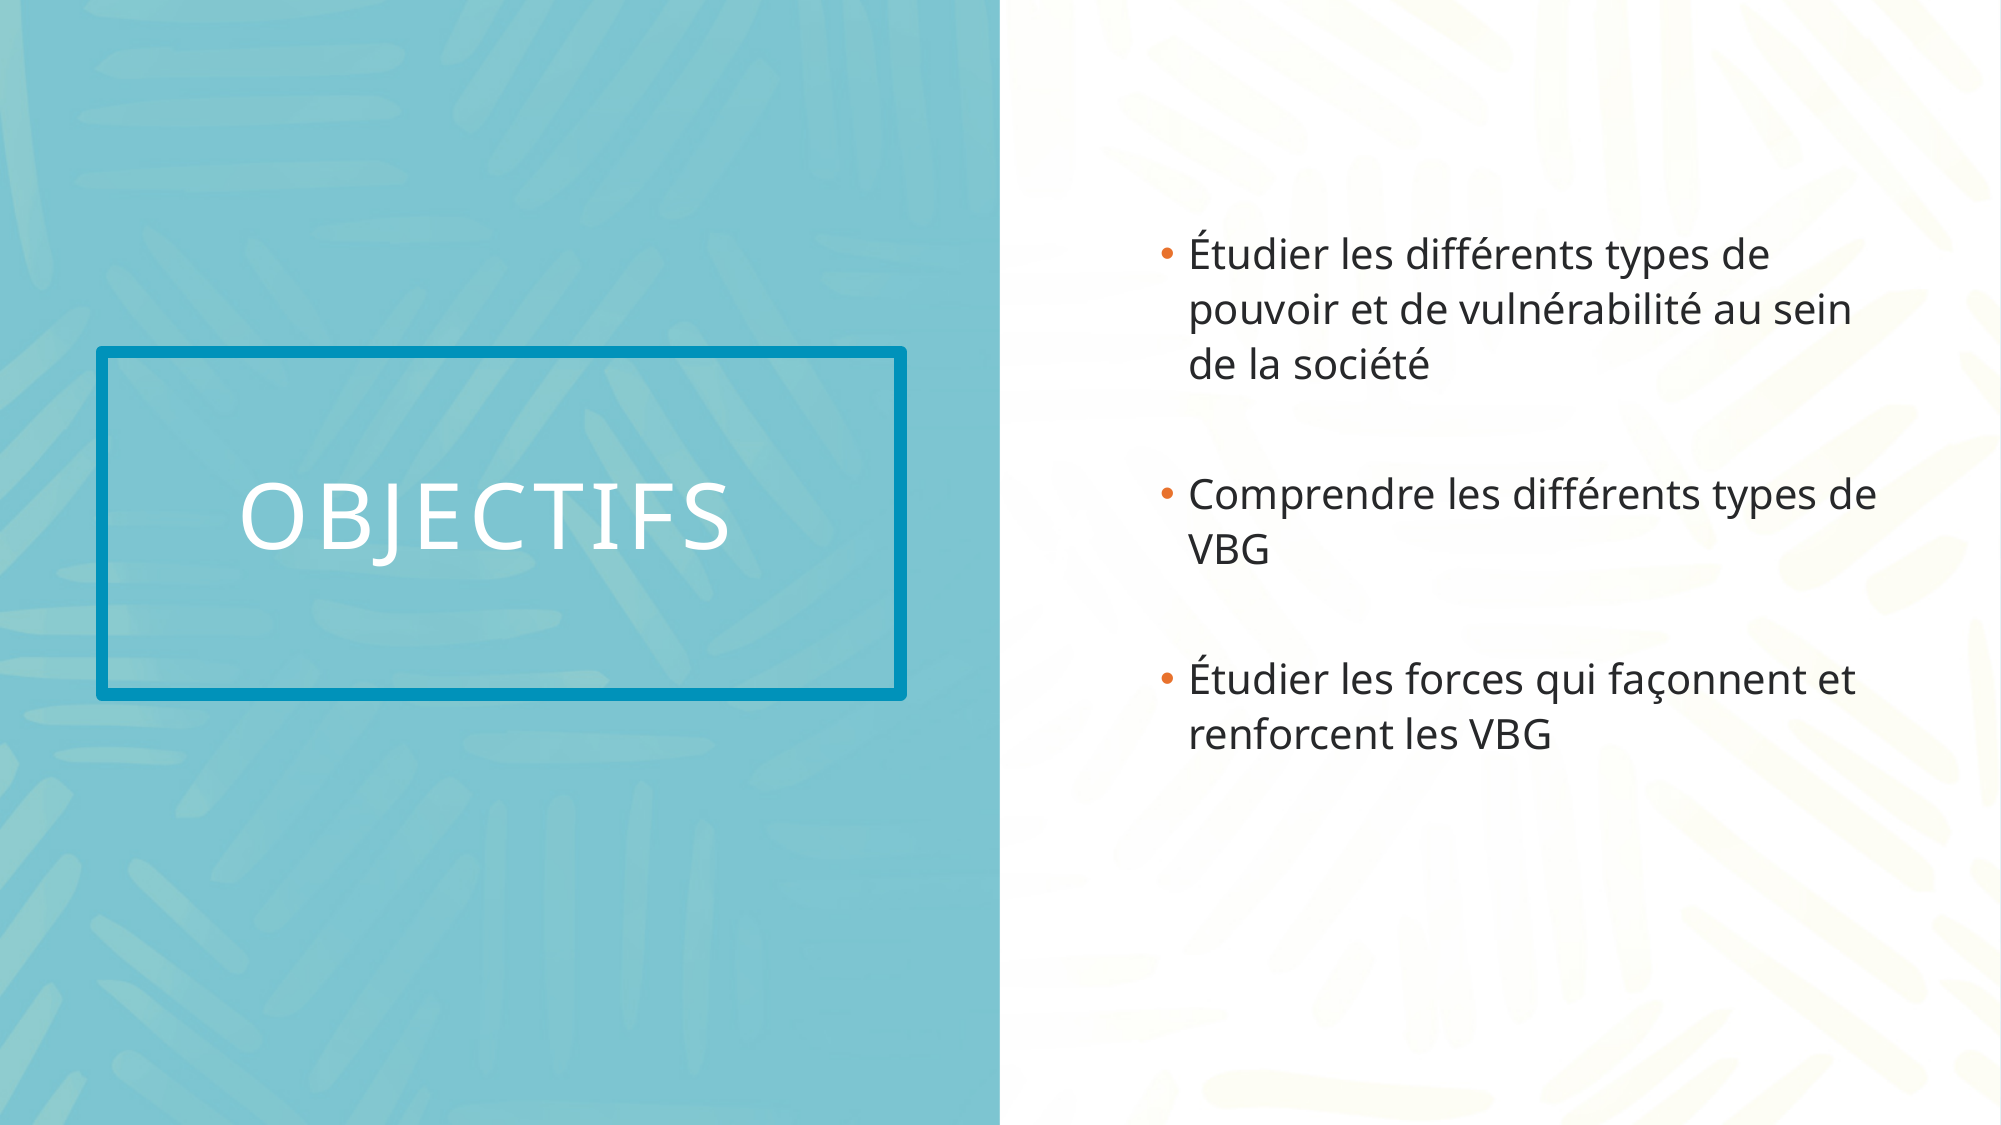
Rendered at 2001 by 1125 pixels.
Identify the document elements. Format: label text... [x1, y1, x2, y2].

title Objectifs [108, 396, 892, 651]
picture [0, 0, 2001, 1125]
list Étudier les différents types de pouvoir et de vulnérabilité au sein de la société Comprendre les différents types de VBG Étudier les forces qui façonnent et renforcent les VBG [1152, 140, 1888, 971]
